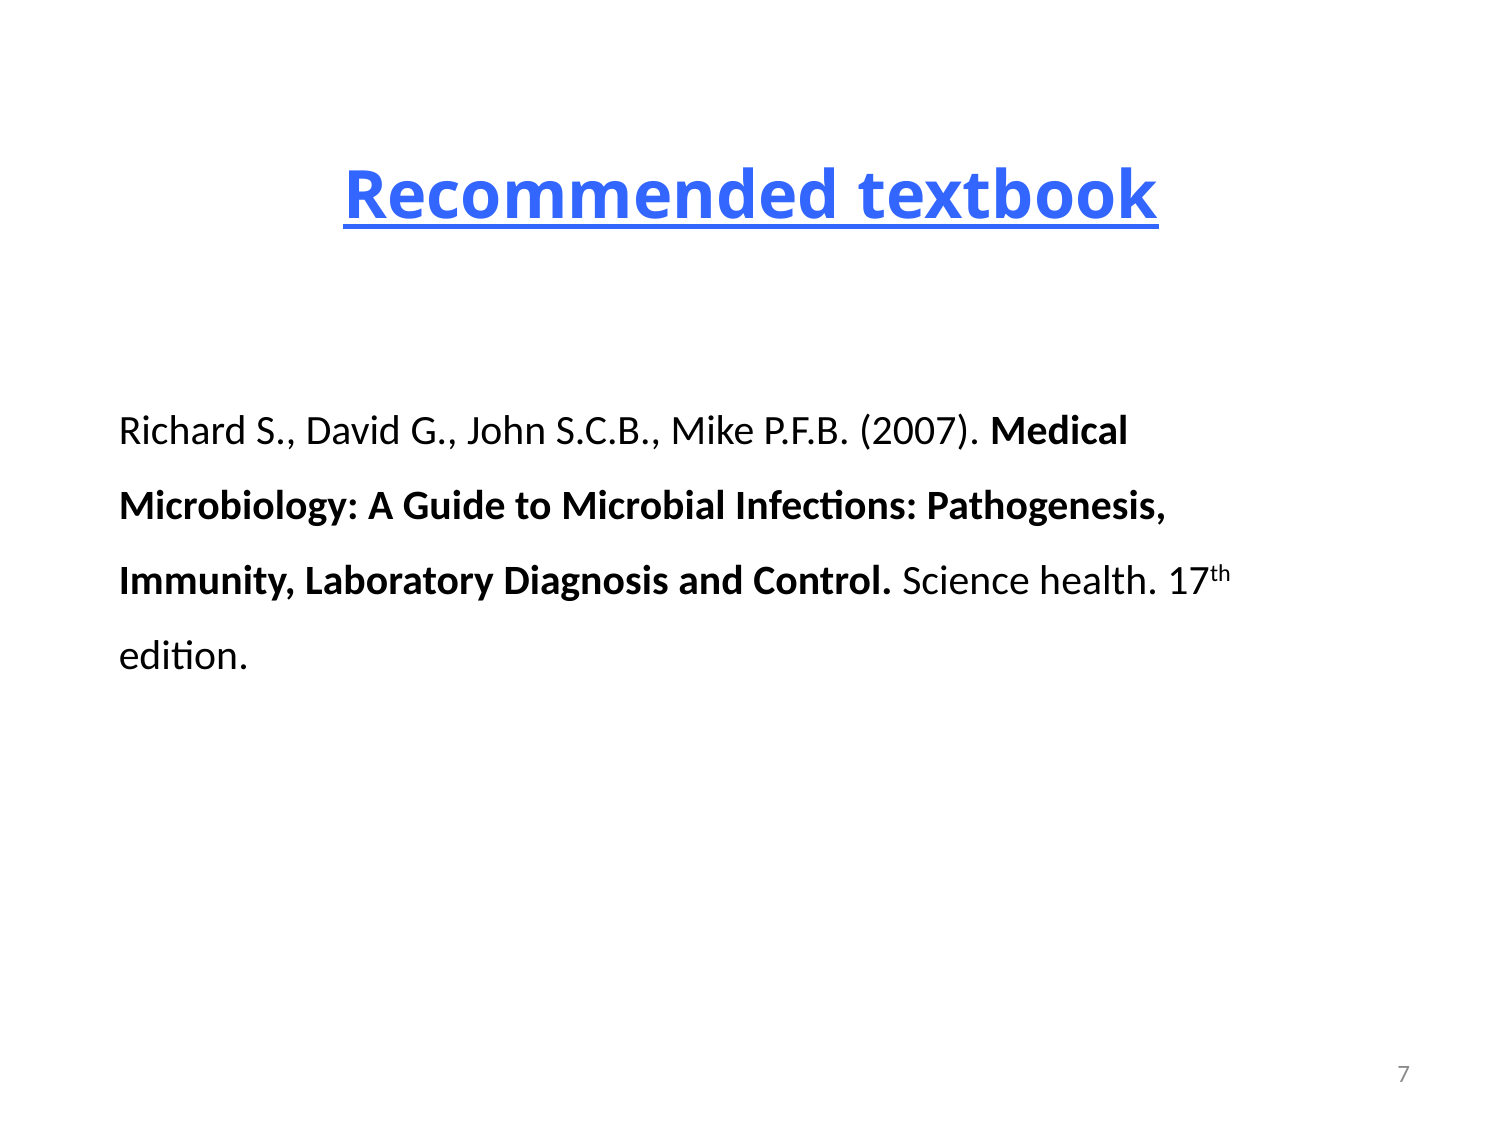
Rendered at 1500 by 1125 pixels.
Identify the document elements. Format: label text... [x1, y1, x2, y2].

slide_number 6 [1074, 1042, 1425, 1103]
text_box Recommended textbook [328, 144, 1174, 240]
text_box Richard S., David G., John S.C.B., Mike P.F.B. (2007). Medical Microbiology: A Guide to Microbial Infections: Pathogenesis, Immunity, Laboratory Diagnosis and Control. Science health. 17th edition. [103, 300, 1365, 760]
